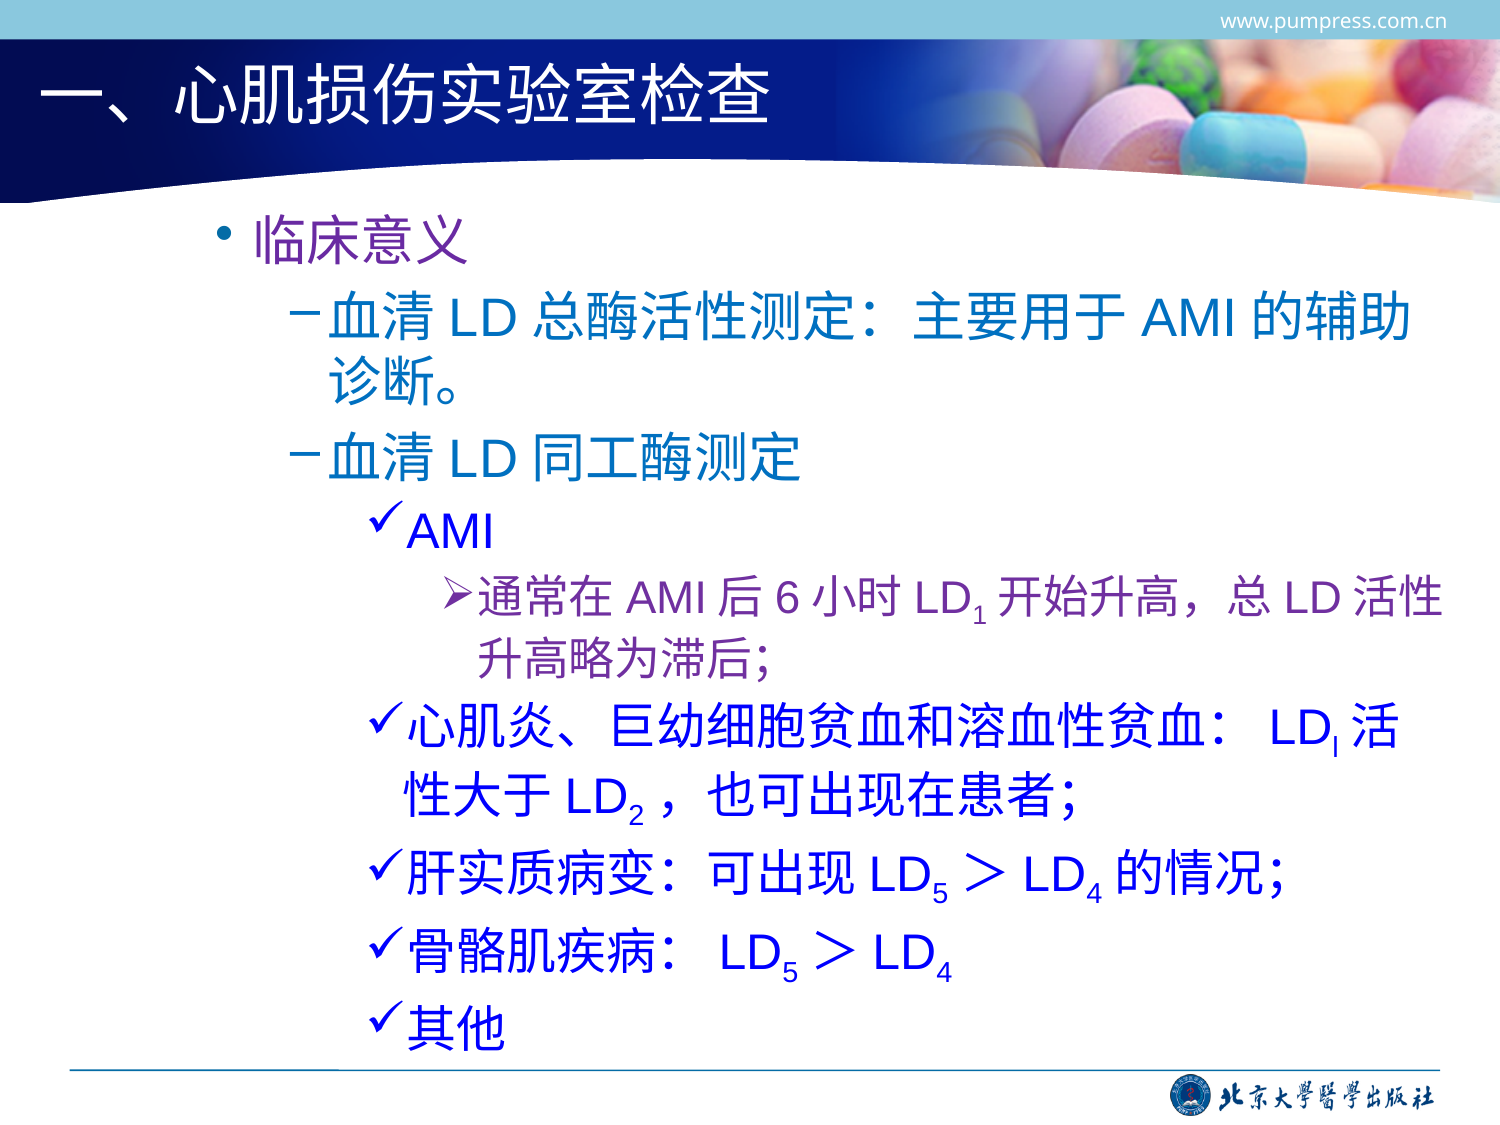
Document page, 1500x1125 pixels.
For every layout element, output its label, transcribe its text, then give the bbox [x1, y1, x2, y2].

slide_number www.pumpress.com.cn [1024, 0, 1463, 38]
picture [1170, 1074, 1436, 1118]
title 一、心肌损伤实验室检查 [23, 46, 1349, 140]
list 临床意义 血清LD总酶活性测定：主要用于AMI的辅助诊断。 血清LD同工酶测定 AMI 通常在AMI后6小时LD1开始升高，总LD活性升高略为滞后； 心肌炎、巨幼细胞贫血和溶血性贫血：LDl活性大于LD2，也可出现在患者； 肝实质病变：可出现LD5＞LD4的情况； 骨骼肌疾病：LD5＞LD4 其他 [49, 198, 1463, 1026]
picture [0, 40, 1500, 203]
